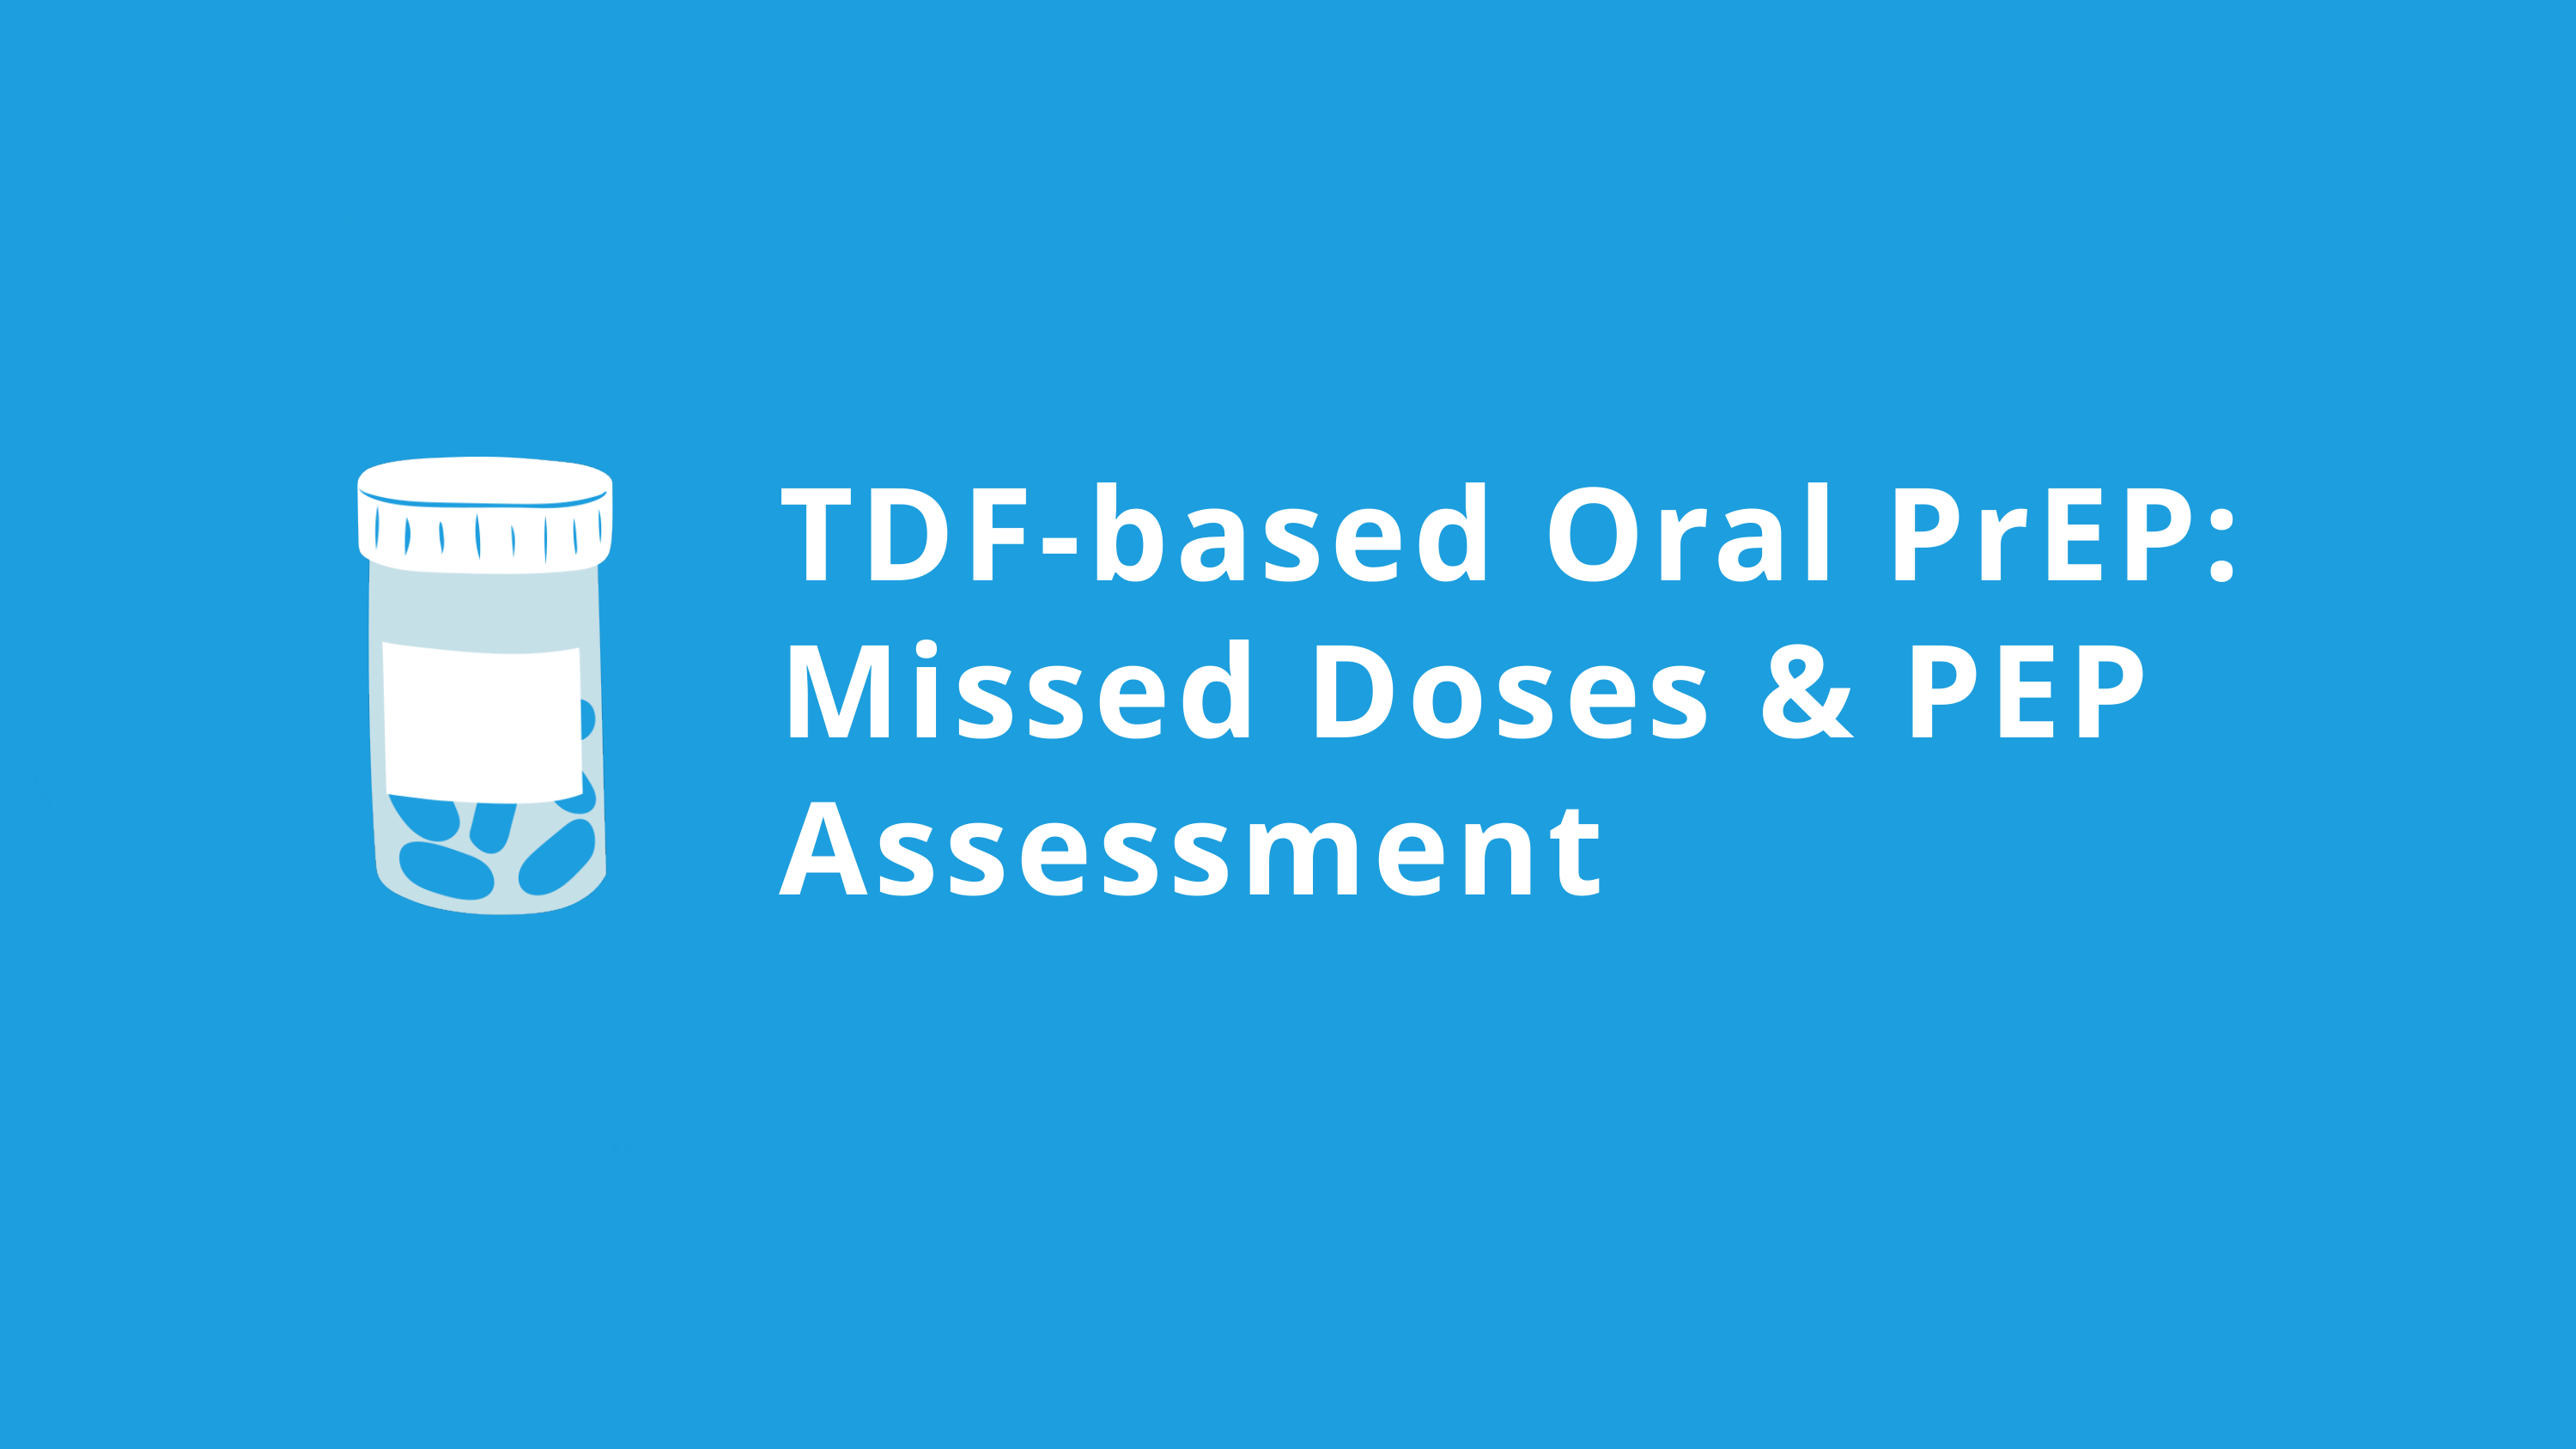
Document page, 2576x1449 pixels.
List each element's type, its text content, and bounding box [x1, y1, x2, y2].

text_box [0, 207, 971, 1165]
text_box TDF-based Oral PrEP: Missed Doses & PEP Assessment [975, 449, 2297, 921]
